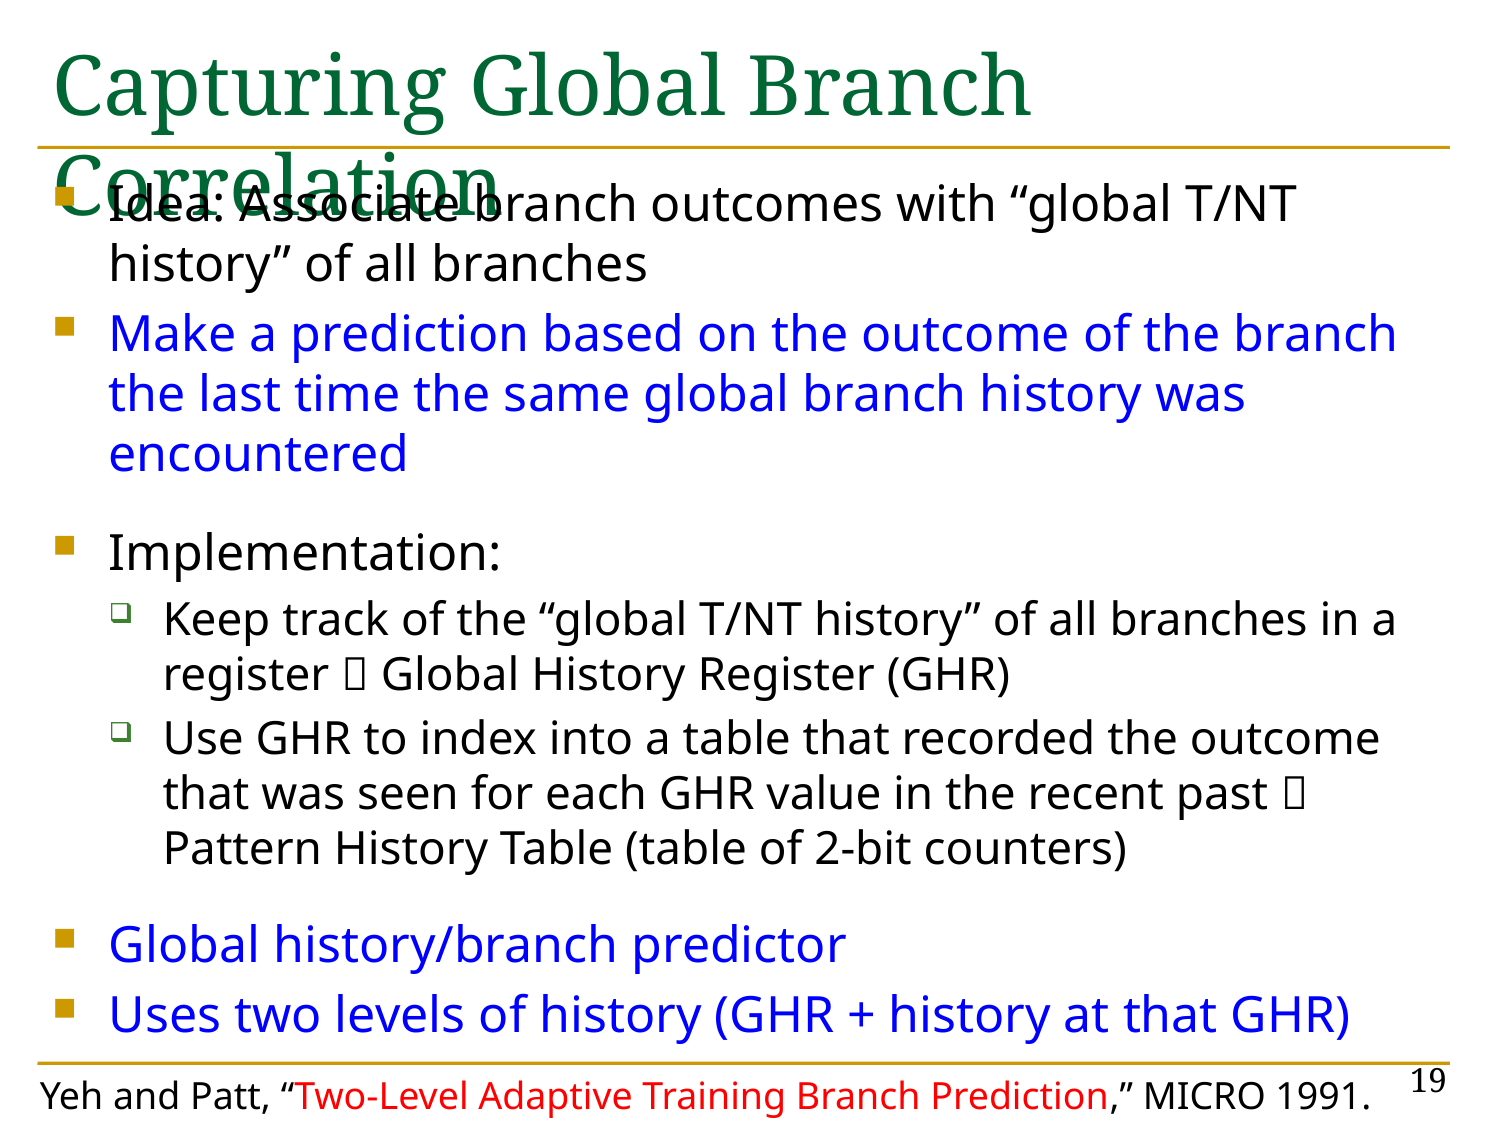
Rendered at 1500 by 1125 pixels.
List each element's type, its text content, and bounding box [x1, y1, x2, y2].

slide_number 19 [1111, 1036, 1462, 1112]
title Capturing Global Branch Correlation [37, 24, 1450, 163]
text_box Yeh and Patt, “Two-Level Adaptive Training Branch Prediction,” MICRO 1991. [24, 1064, 1400, 1124]
list Idea: Associate branch outcomes with “global T/NT history” of all branches Make a prediction based on the outcome of the branch the last time the same global branch history was encountered Implementation: Keep track of the “global T/NT history” of all branches in a register  Global History Register (GHR) Use GHR to index into a table that recorded the outcome that was seen for each GHR value in the recent past  Pattern History Table (table of 2-bit counters) Global history/branch predictor Uses two levels of history (GHR + history at that GHR) [37, 163, 1488, 1016]
